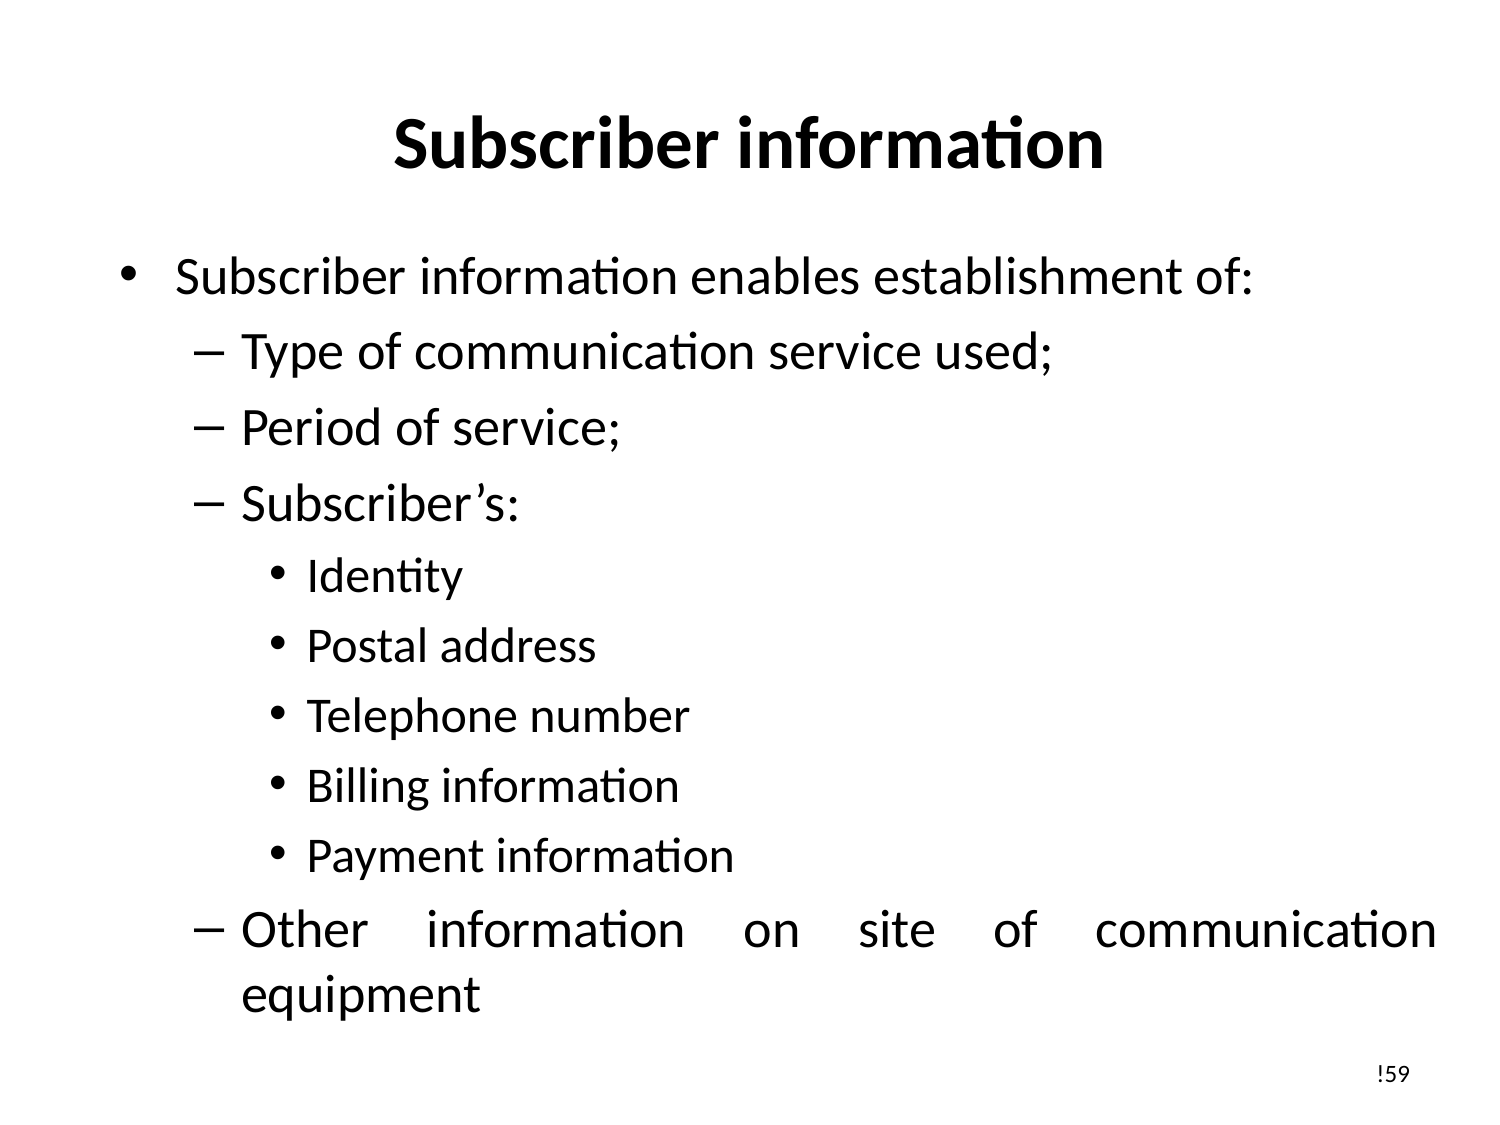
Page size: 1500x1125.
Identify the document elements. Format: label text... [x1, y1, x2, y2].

slide_number !59 [1074, 1042, 1425, 1103]
list Subscriber information enables establishment of: Type of communication service used; Period of service; Subscriber’s: Identity Postal address Telephone number Billing information Payment information Other information on site of communication equipment [103, 232, 1455, 976]
title Subscriber information [74, 44, 1426, 233]
